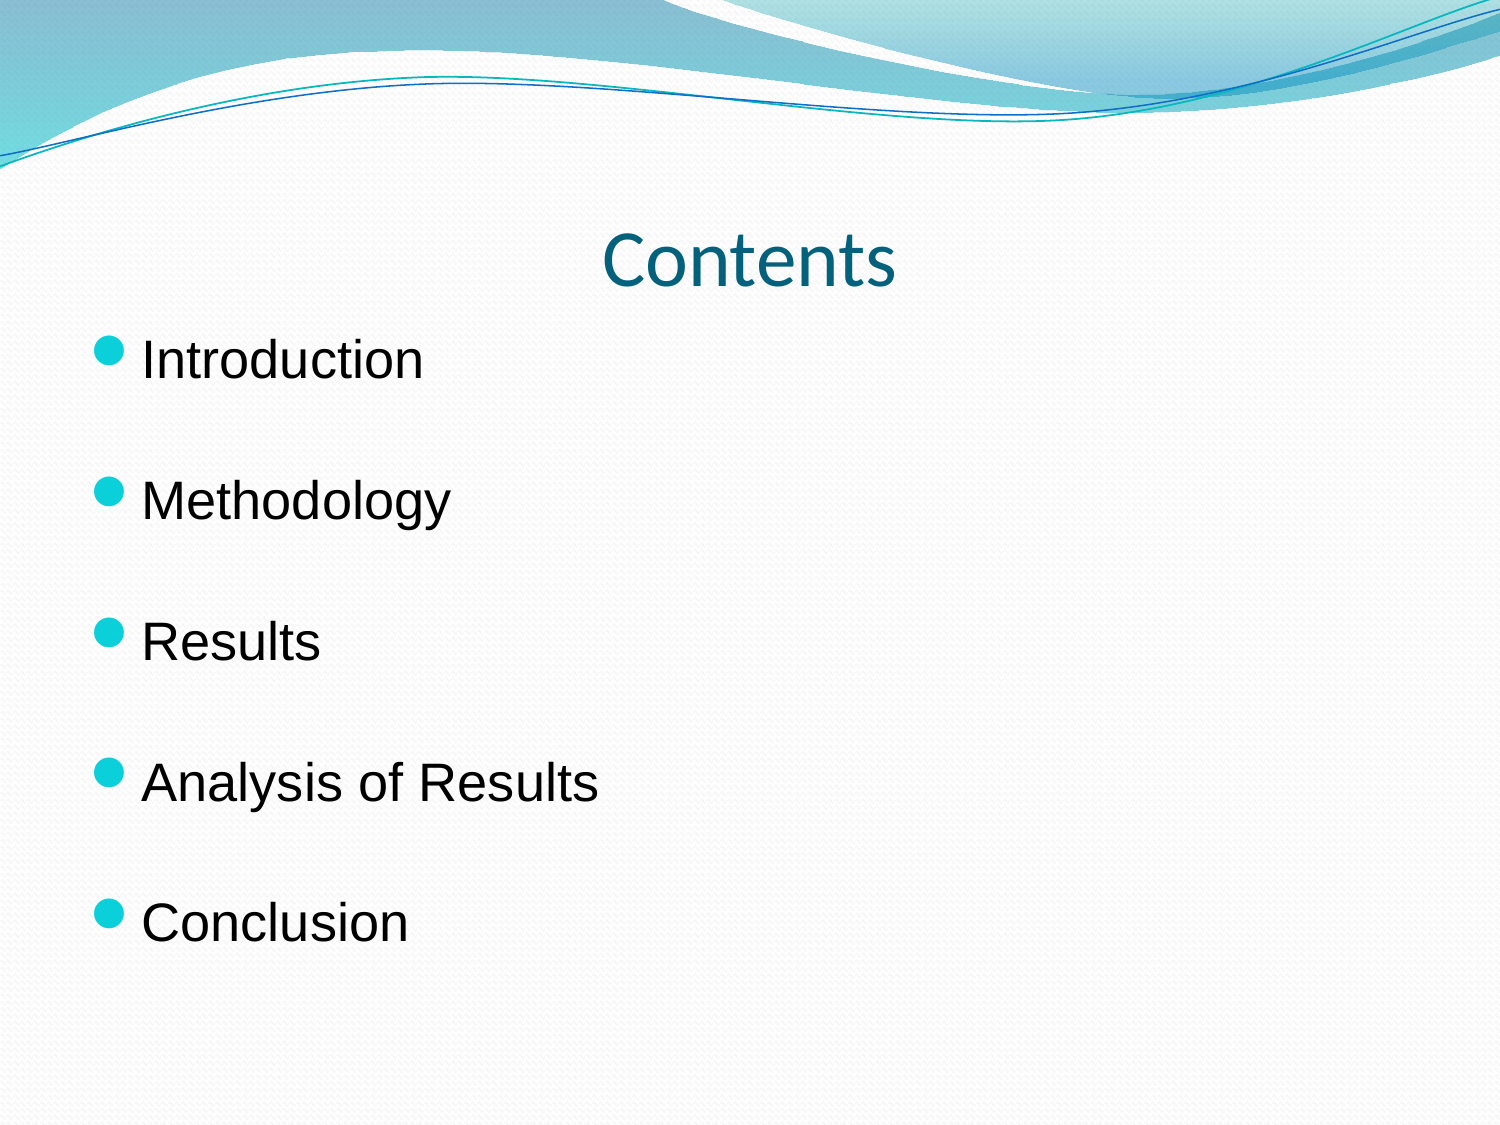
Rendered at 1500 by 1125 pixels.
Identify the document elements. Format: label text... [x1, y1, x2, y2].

title Contents [75, 115, 1425, 303]
list Introduction Methodology Results Analysis of Results Conclusion [75, 317, 1425, 1038]
